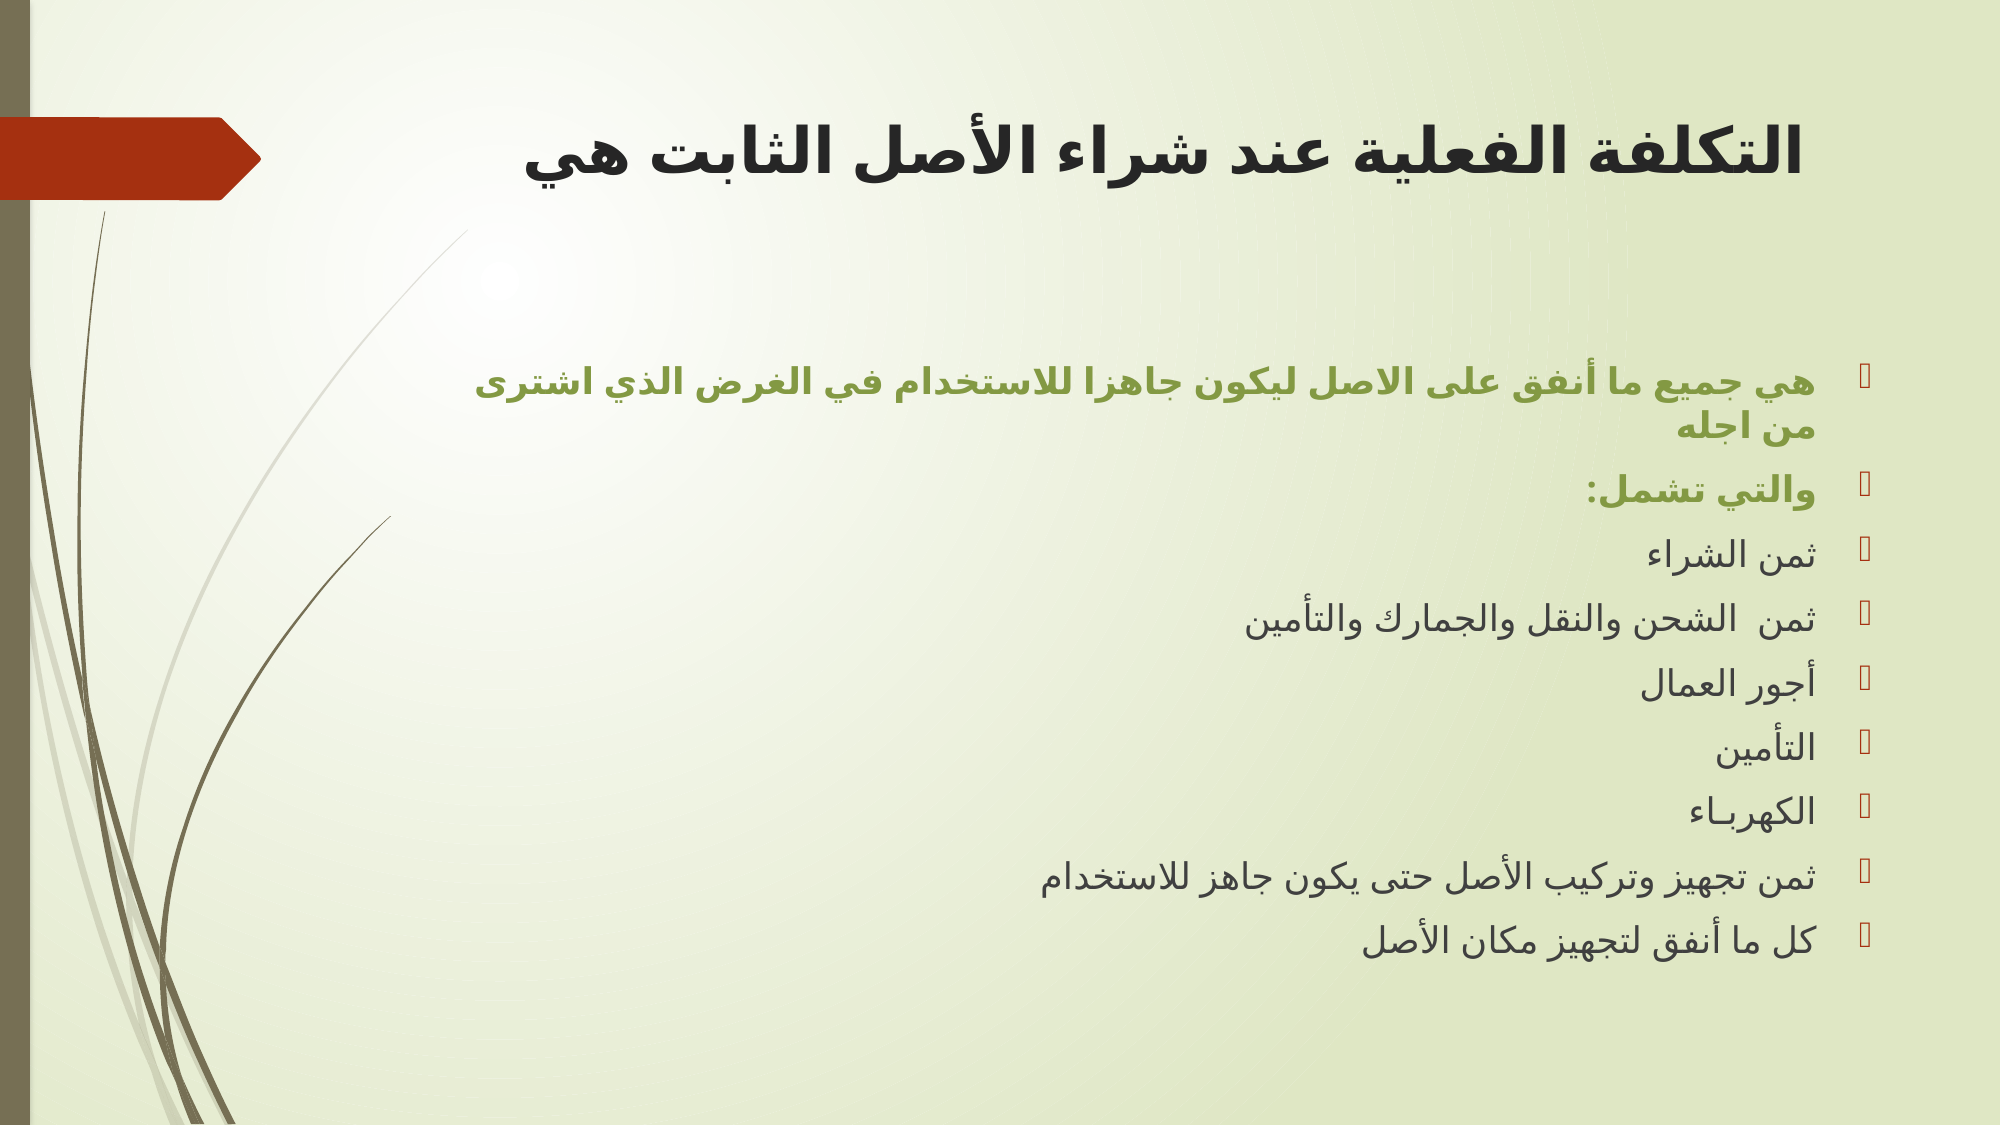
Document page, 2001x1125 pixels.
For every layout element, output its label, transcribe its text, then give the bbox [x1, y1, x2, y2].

list هي جميع ما أنفق على الاصل ليكون جاهزا للاستخدام في الغرض الذي اشترى من اجله والتي تشمل: ثمن الشراء ثمن الشحن والنقل والجمارك والتأمين أجور العمال التأمين الكهربـاء ثمن تجهيز وتركيب الأصل حتى يكون جاهز للاستخدام كل ما أنفق لتجهيز مكان الأصل [424, 350, 1888, 970]
title التكلفة الفعلية عند شراء الأصل الثابت هي [425, 102, 1888, 313]
